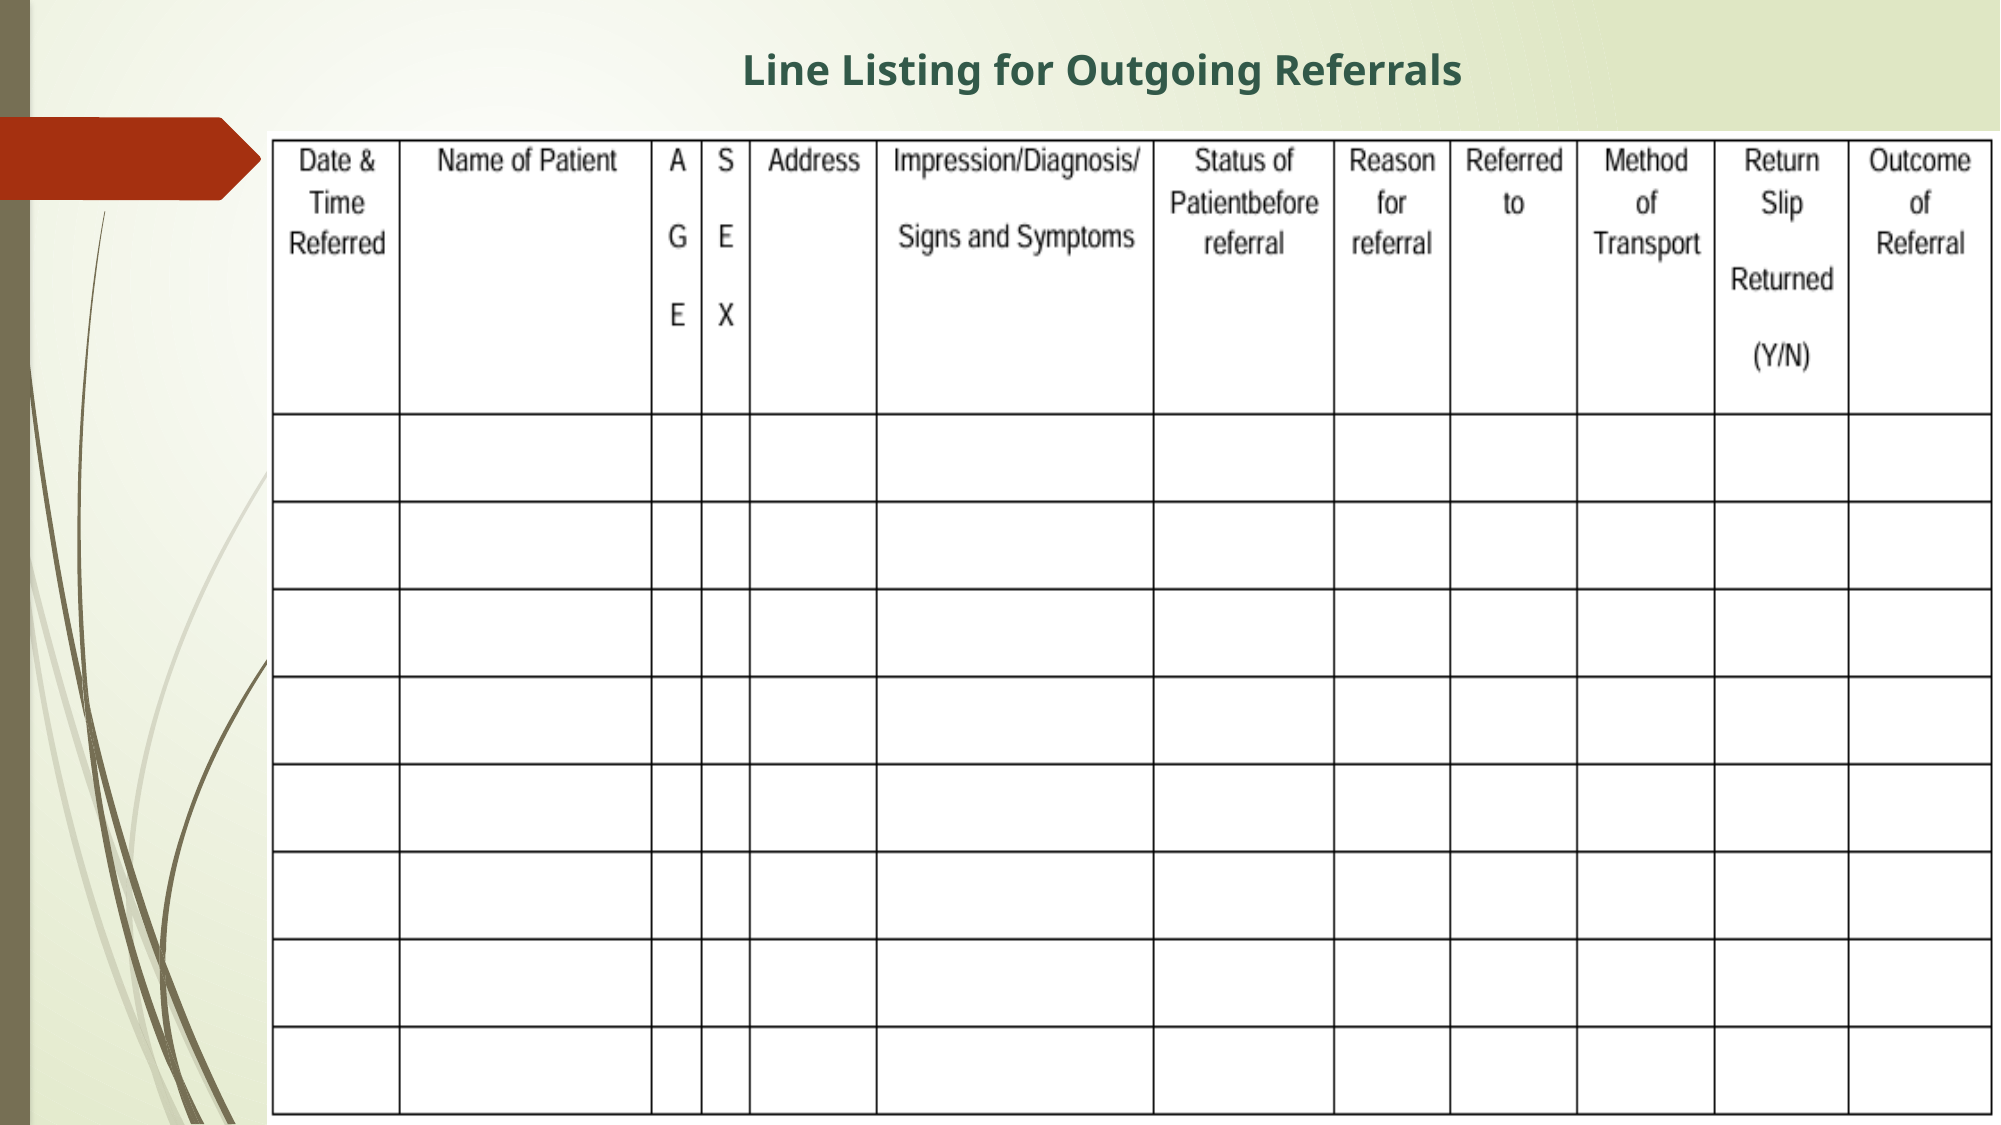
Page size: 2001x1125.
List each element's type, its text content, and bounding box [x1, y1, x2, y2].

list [266, 131, 2000, 1125]
title Line Listing for Outgoing Referrals [471, 36, 1733, 130]
